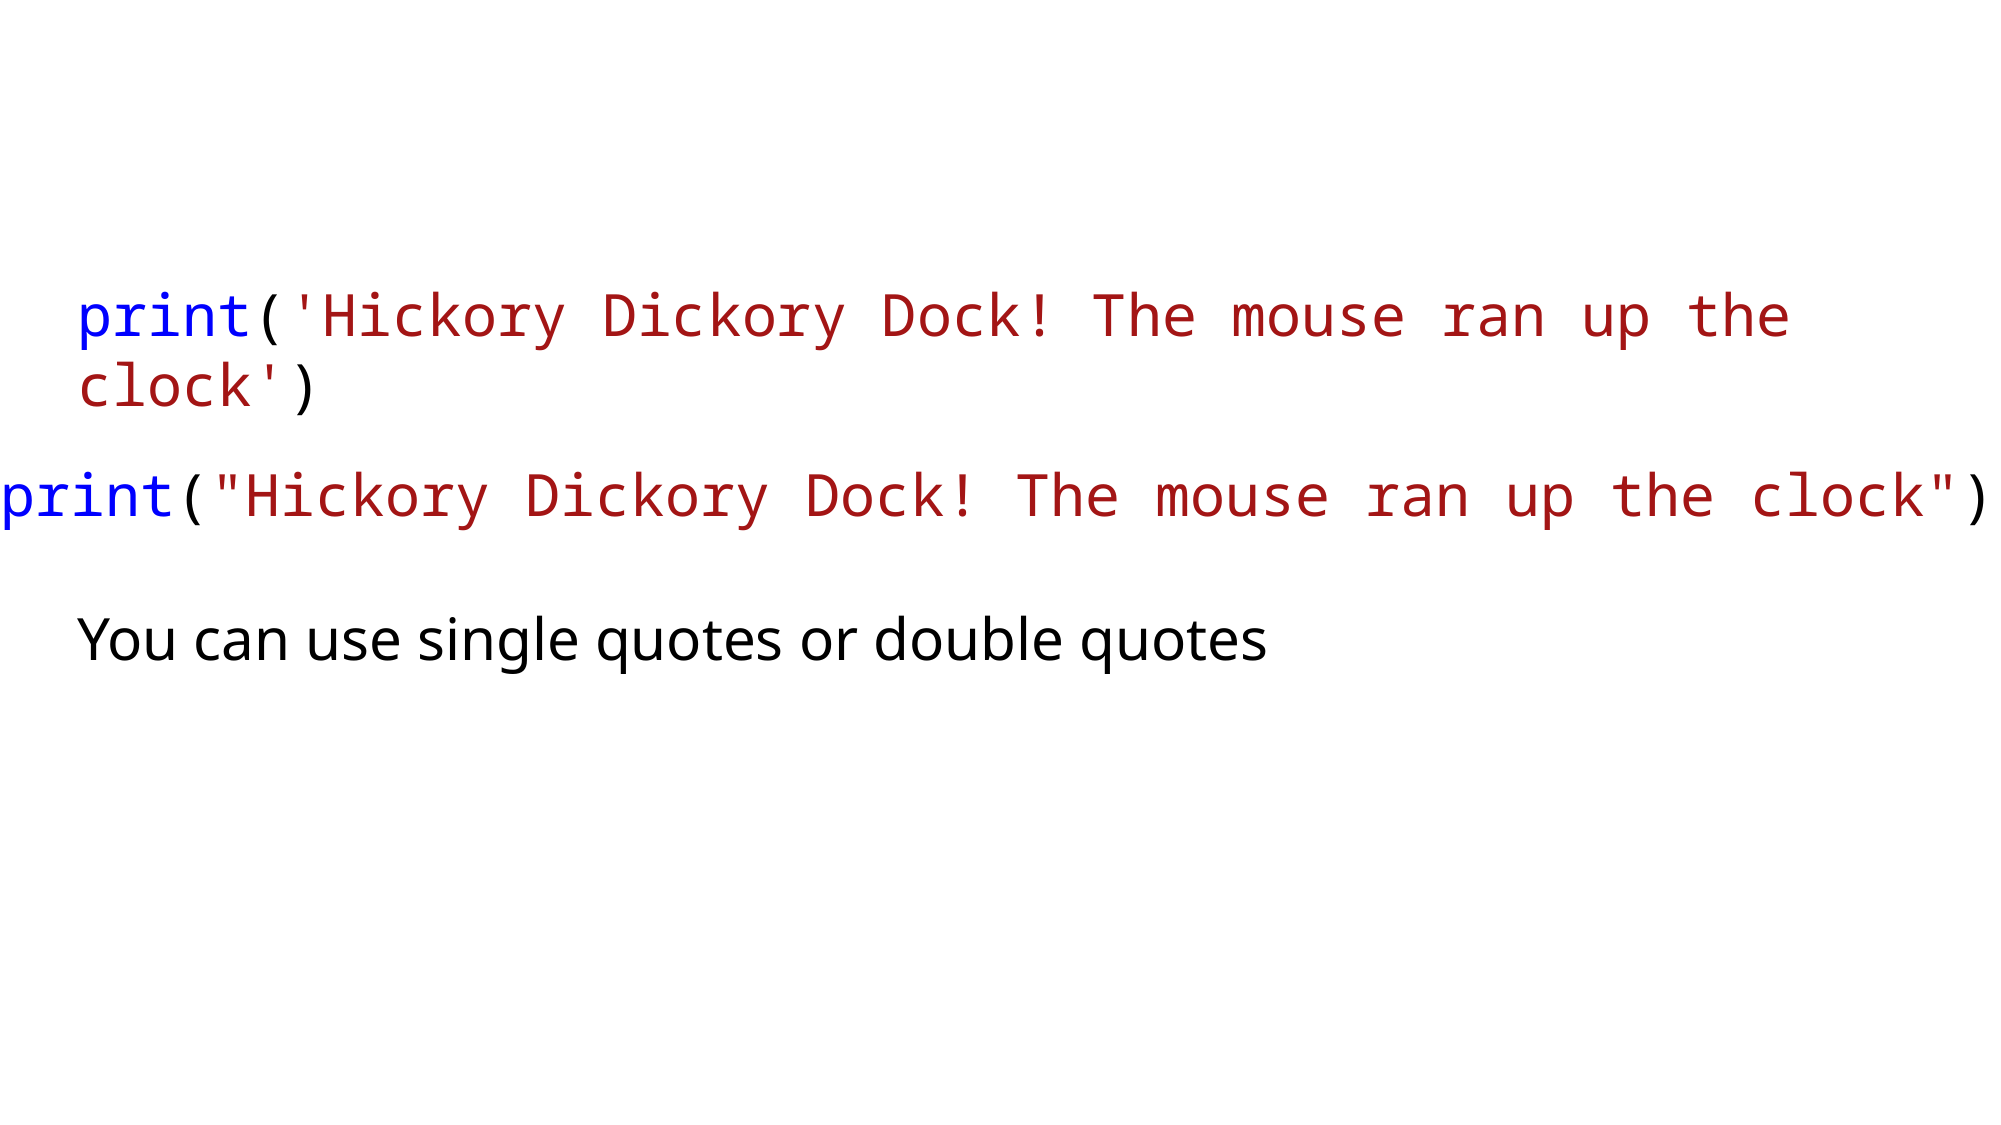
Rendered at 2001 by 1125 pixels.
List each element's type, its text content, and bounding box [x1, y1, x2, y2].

text_box print("Hickory Dickory Dock! The mouse ran up the clock") [0, 450, 2000, 536]
list print('Hickory Dickory Dock! The mouse ran up the clock') [62, 22, 1969, 450]
text_box You can use single quotes or double quotes [62, 594, 1900, 679]
list print('Hickory Dickory Dock! The mouse ran up the clock') [62, 536, 1969, 675]
